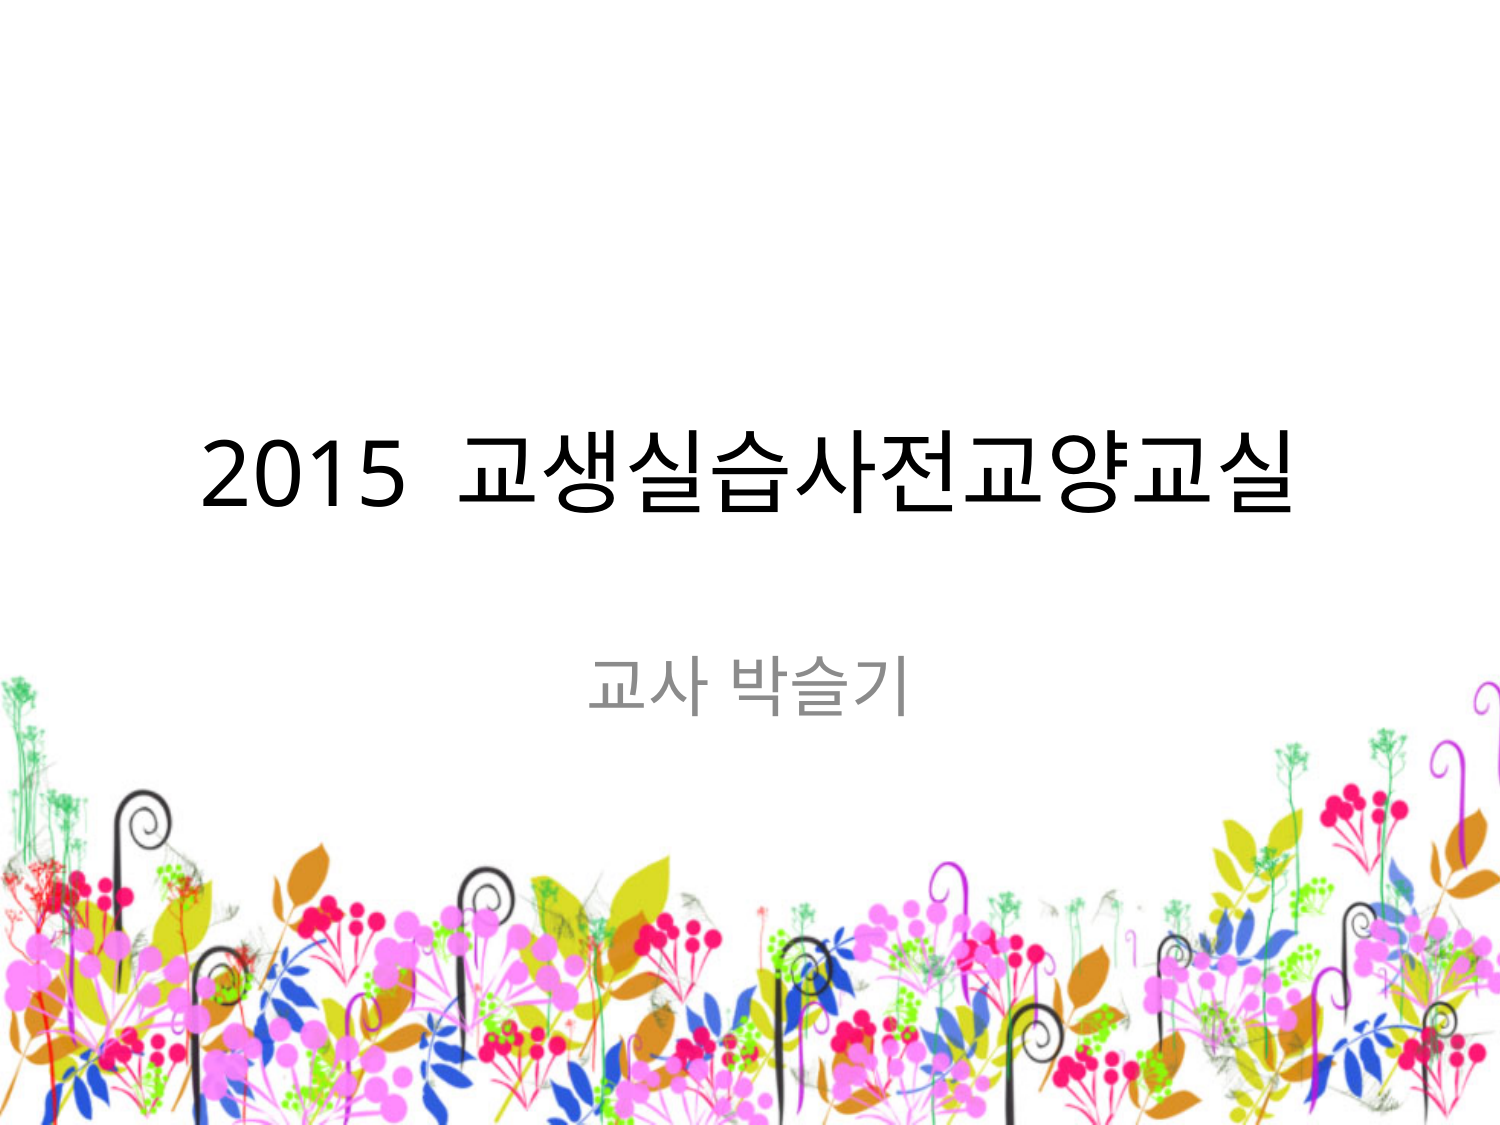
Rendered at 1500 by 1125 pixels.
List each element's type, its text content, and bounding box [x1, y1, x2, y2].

subtitle 교사 박슬기 [225, 637, 1275, 925]
picture [0, 0, 1500, 1125]
title 2015 교생실습사전교양교실 [112, 349, 1388, 591]
